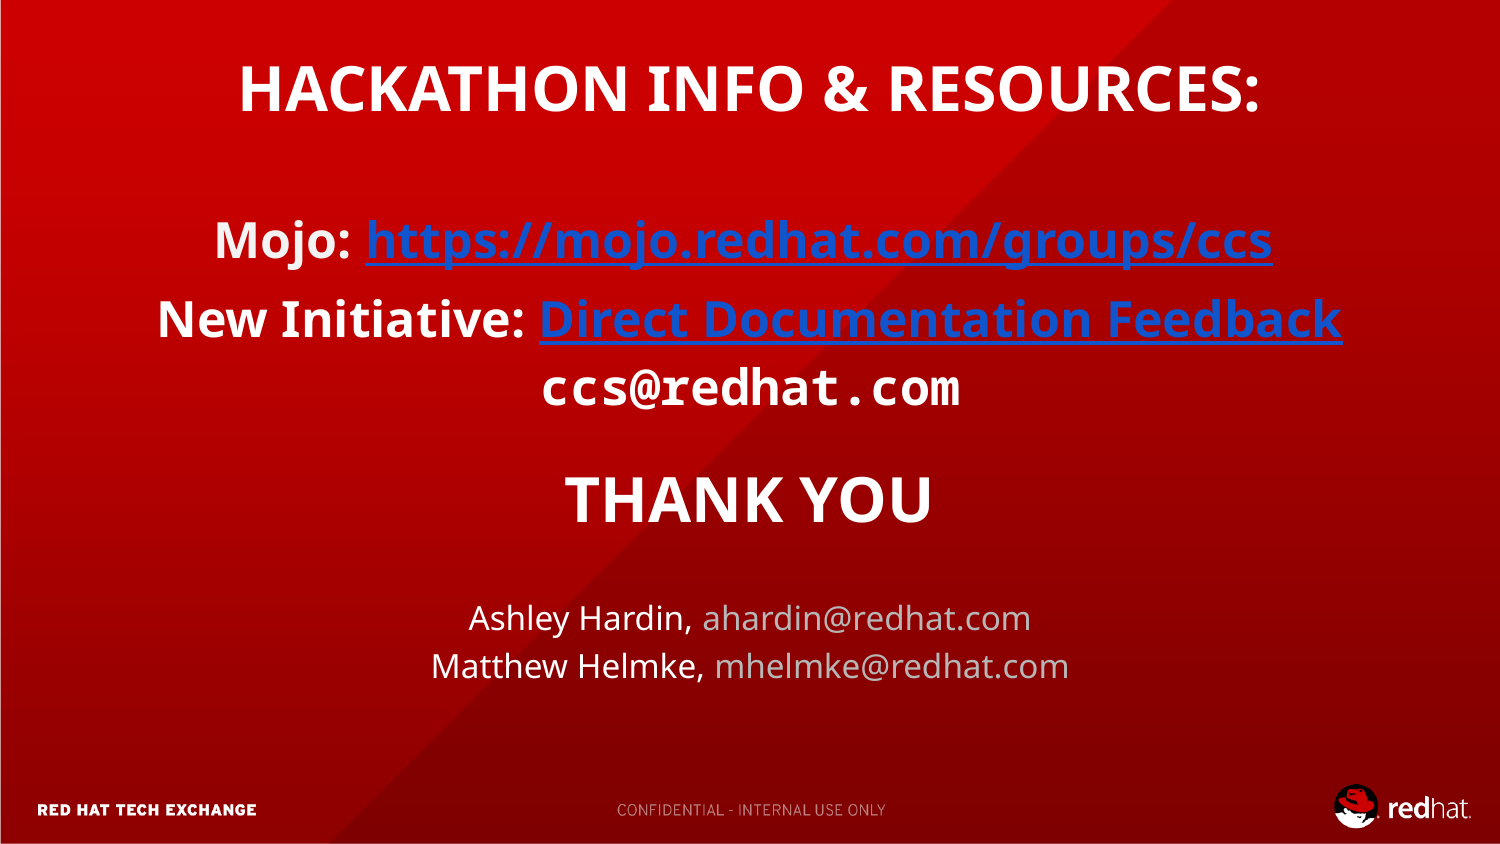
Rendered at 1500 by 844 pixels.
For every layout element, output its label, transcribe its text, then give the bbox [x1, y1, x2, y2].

subtitle Ashley Hardin, ahardin@redhat.com Matthew Helmke, mhelmke@redhat.com [194, 548, 1306, 727]
title HACKATHON INFO & RESOURCES: Mojo: https://mojo.redhat.com/groups/ccs New Initiative: Direct Documentation Feedback ccs@redhat.com [150, 75, 1350, 431]
picture [0, 0, 1500, 844]
title THANK YOU [150, 437, 1350, 550]
